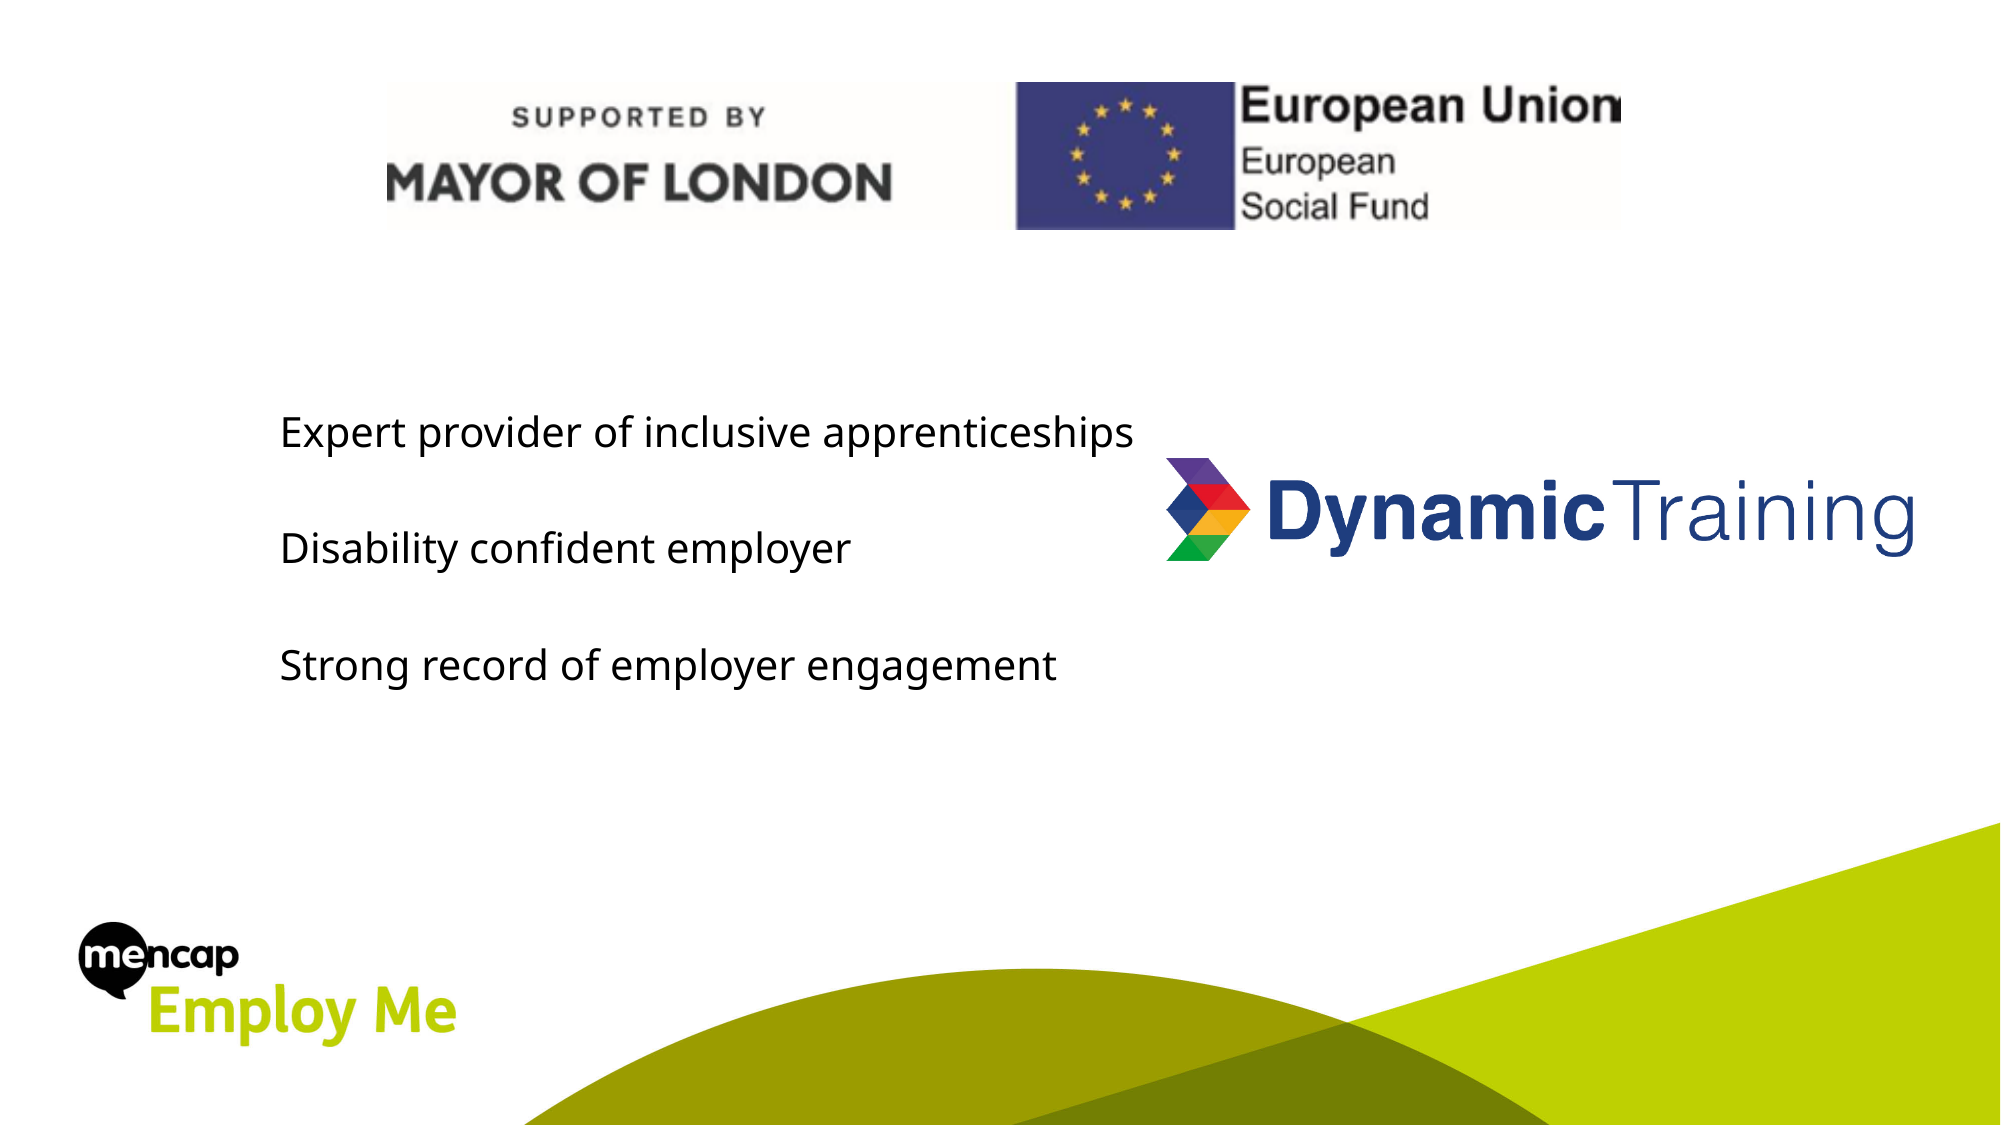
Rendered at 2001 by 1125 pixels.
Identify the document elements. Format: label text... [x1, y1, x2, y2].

picture [0, 0, 2001, 1125]
text_box [123, 53, 1472, 208]
list [123, 208, 1886, 811]
text_box Expert provider of inclusive apprenticeships Disability confident employer Strong record of employer engagement [264, 397, 1540, 742]
